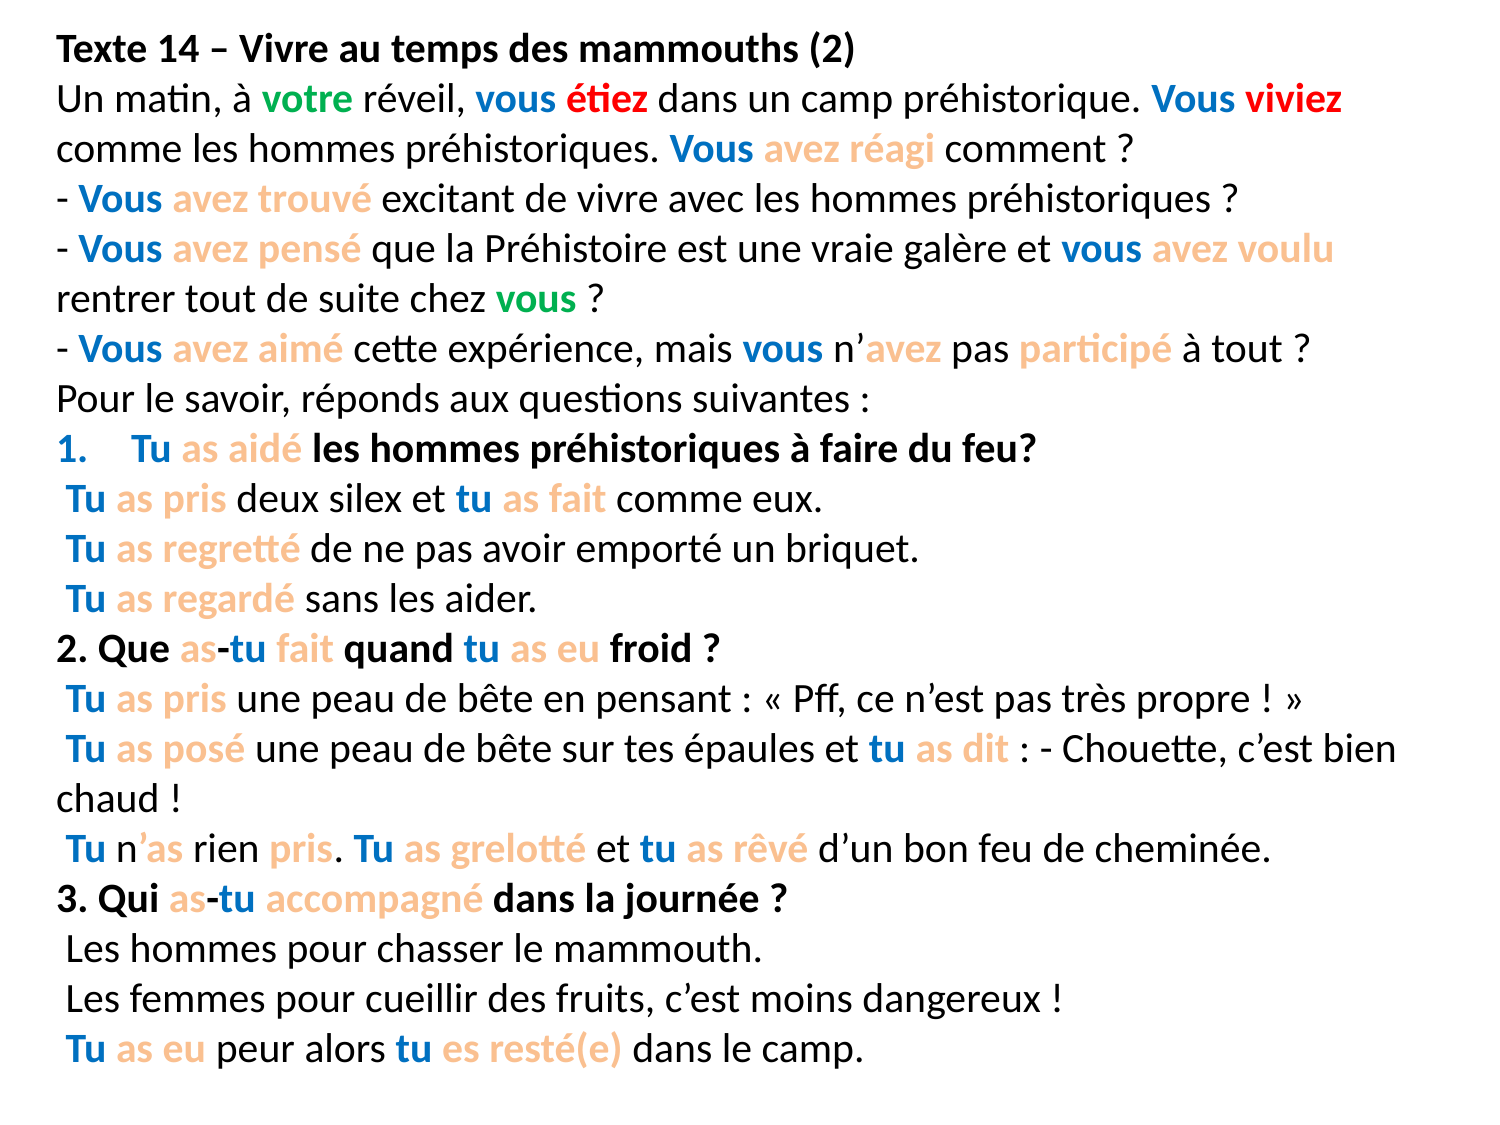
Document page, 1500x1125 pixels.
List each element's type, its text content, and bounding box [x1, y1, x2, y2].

text_box Texte 14 – Vivre au temps des mammouths (2) Un matin, à votre réveil, vous étiez dans un camp préhistorique. Vous viviez comme les hommes préhistoriques. Vous avez réagi comment ? - Vous avez trouvé excitant de vivre avec les hommes préhistoriques ? - Vous avez pensé que la Préhistoire est une vraie galère et vous avez voulu rentrer tout de suite chez vous ? - Vous avez aimé cette expérience, mais vous n’avez pas participé à tout ? Pour le savoir, réponds aux questions suivantes : Tu as aidé les hommes préhistoriques à faire du feu? Tu as pris deux silex et tu as fait comme eux. Tu as regretté de ne pas avoir emporté un briquet. Tu as regardé sans les aider. 2. Que as-tu fait quand tu as eu froid ? Tu as pris une peau de bête en pensant : « Pff, ce n’est pas très propre ! » Tu as posé une peau de bête sur tes épaules et tu as dit : - Chouette, c’est bien chaud ! Tu n’as rien pris. Tu as grelotté et tu as rêvé d’un bon feu de cheminée. 3. Qui as-tu accompagné dans la journée ? Les hommes pour chasser le mammouth. Les femmes pour cueillir des fruits, c’est moins dangereux ! Tu as eu peur alors tu es resté(e) dans le camp. [41, 13, 1471, 1079]
